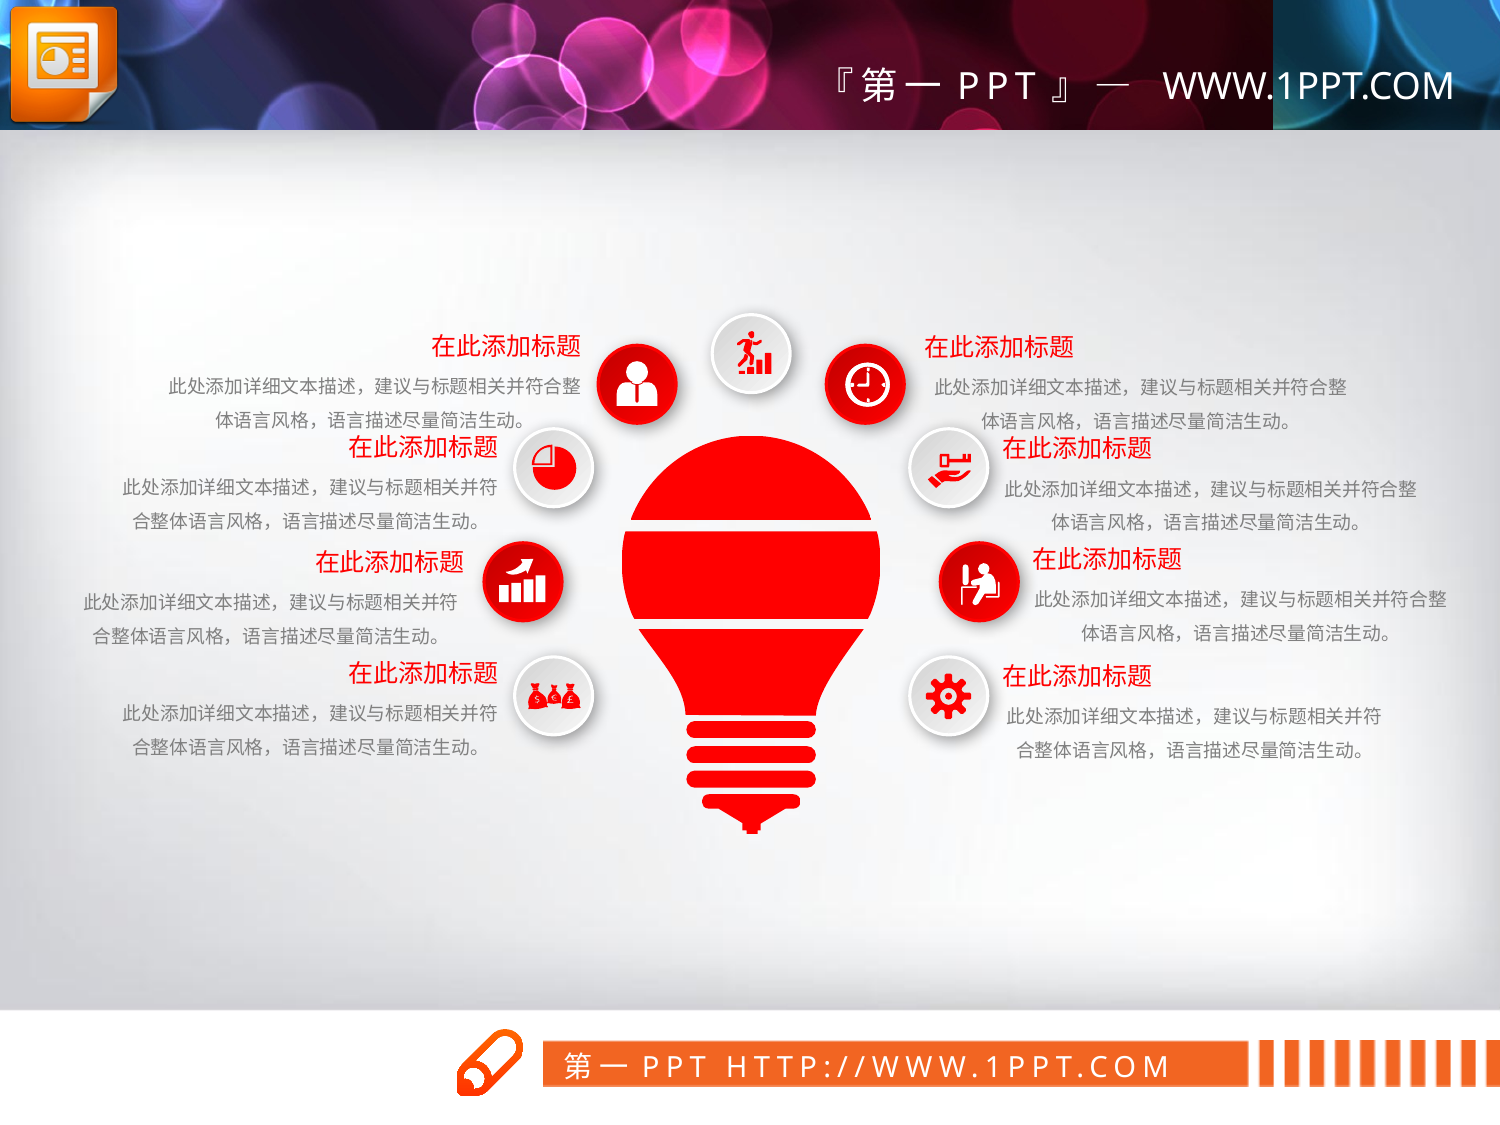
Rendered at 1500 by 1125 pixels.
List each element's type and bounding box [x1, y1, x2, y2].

text_box [960, 562, 1000, 606]
text_box [909, 656, 982, 735]
text_box [531, 444, 577, 491]
text_box [940, 542, 1012, 621]
text_box [60, 538, 482, 656]
text_box [712, 314, 791, 393]
text_box [487, 542, 563, 621]
picture [543, 1040, 1500, 1087]
text_box [105, 423, 515, 541]
text_box [602, 345, 677, 424]
text_box [519, 448, 593, 507]
text_box [519, 656, 593, 735]
text_box [909, 323, 1371, 441]
text_box [1018, 535, 1462, 653]
text_box [925, 673, 972, 720]
text_box [909, 449, 982, 507]
text_box [616, 360, 658, 406]
text_box [845, 362, 890, 407]
picture [0, 0, 1500, 1012]
text_box [987, 425, 1433, 543]
text_box [987, 652, 1401, 770]
text_box [151, 322, 598, 440]
text_box [927, 453, 972, 489]
text_box [621, 435, 881, 835]
text_box [526, 681, 582, 710]
text_box [498, 558, 546, 603]
text_box [736, 330, 772, 375]
text_box [826, 345, 904, 424]
text_box [105, 649, 515, 767]
